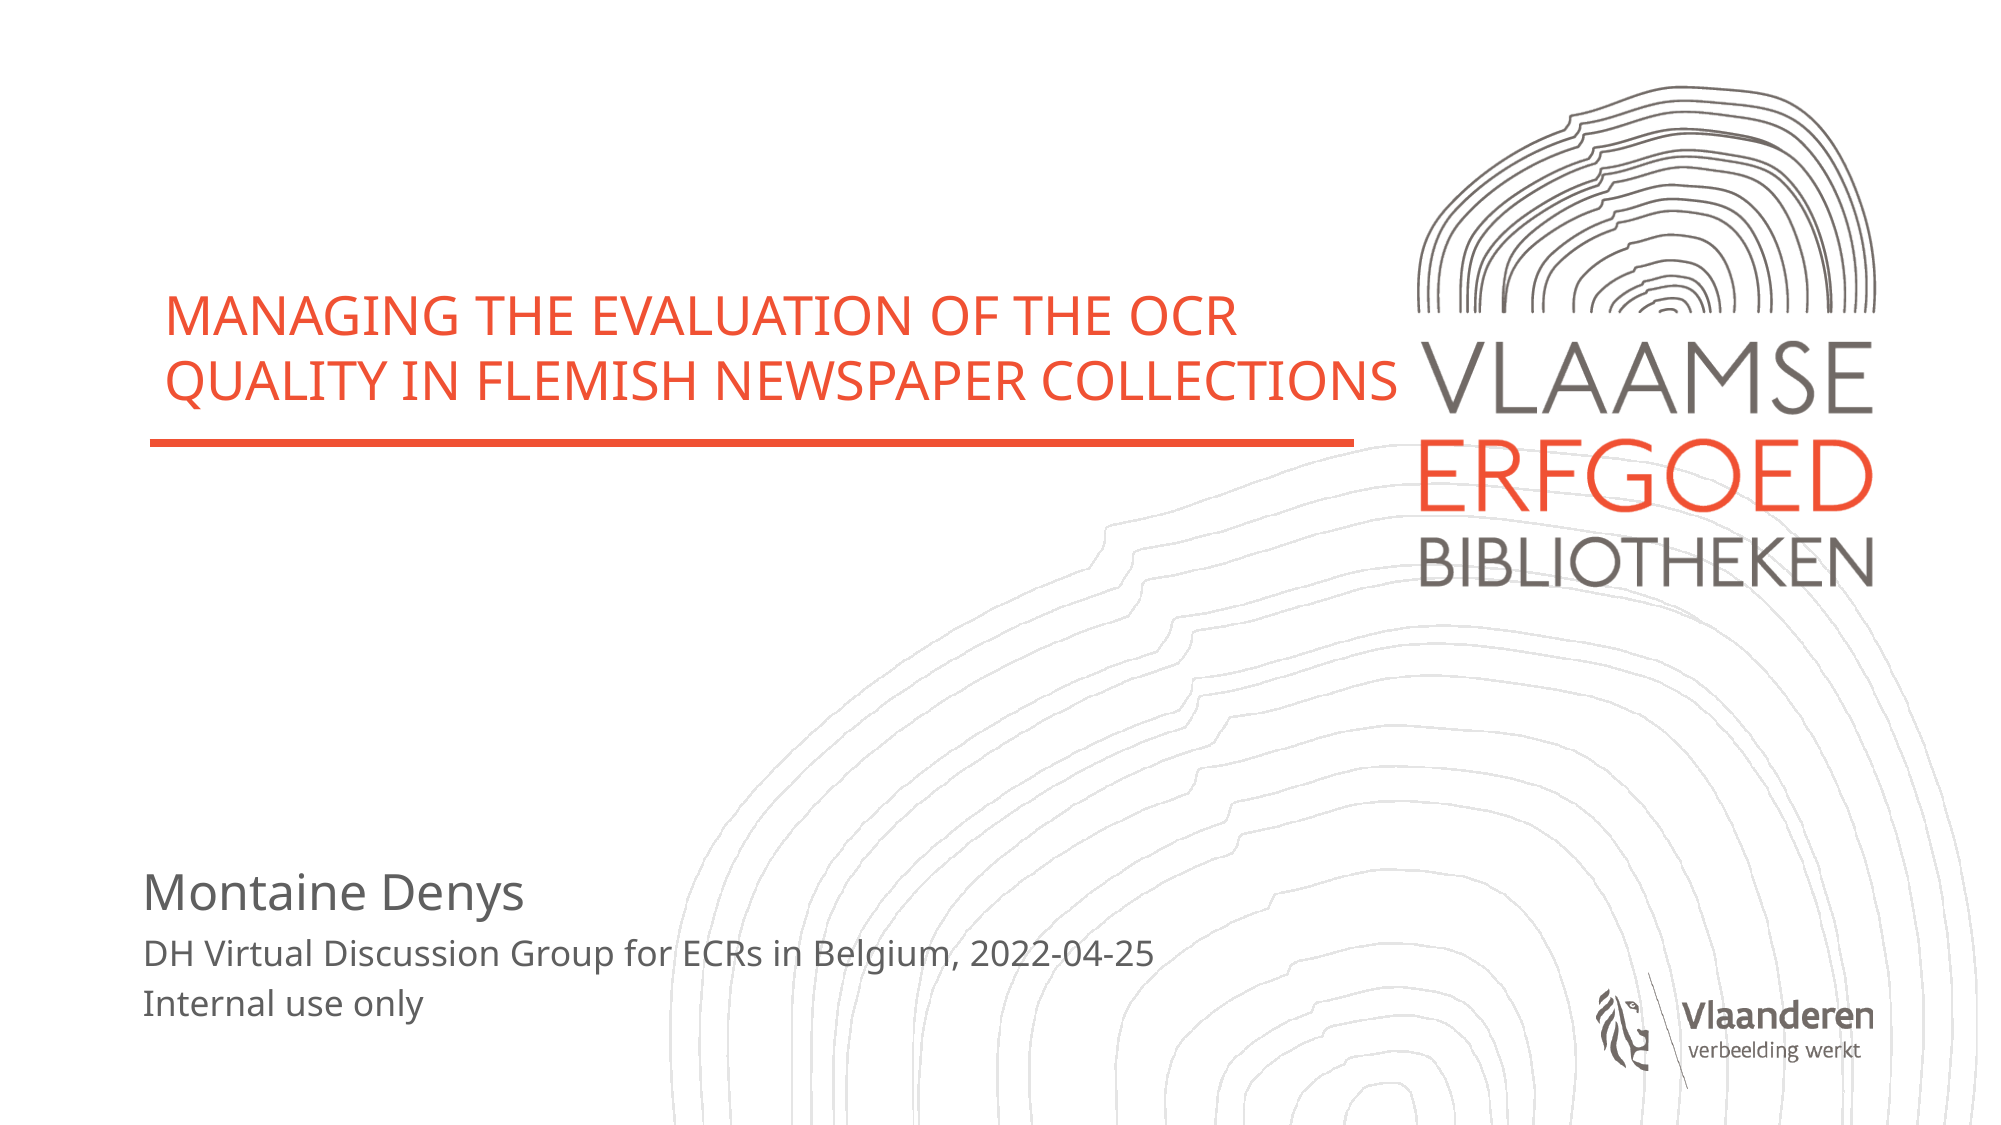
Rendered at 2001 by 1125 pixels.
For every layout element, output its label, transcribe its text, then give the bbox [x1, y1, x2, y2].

picture [669, 82, 1978, 1125]
title MANAGING THE EVALUATION OF THE OCR QUALITY IN FLEMISH NEWSPAPER COLLECTIONS [149, 132, 1418, 419]
subtitle Montaine Denys DH Virtual Discussion Group for ECRs in Belgium, 2022-04-25 Internal use only [127, 844, 1418, 1033]
